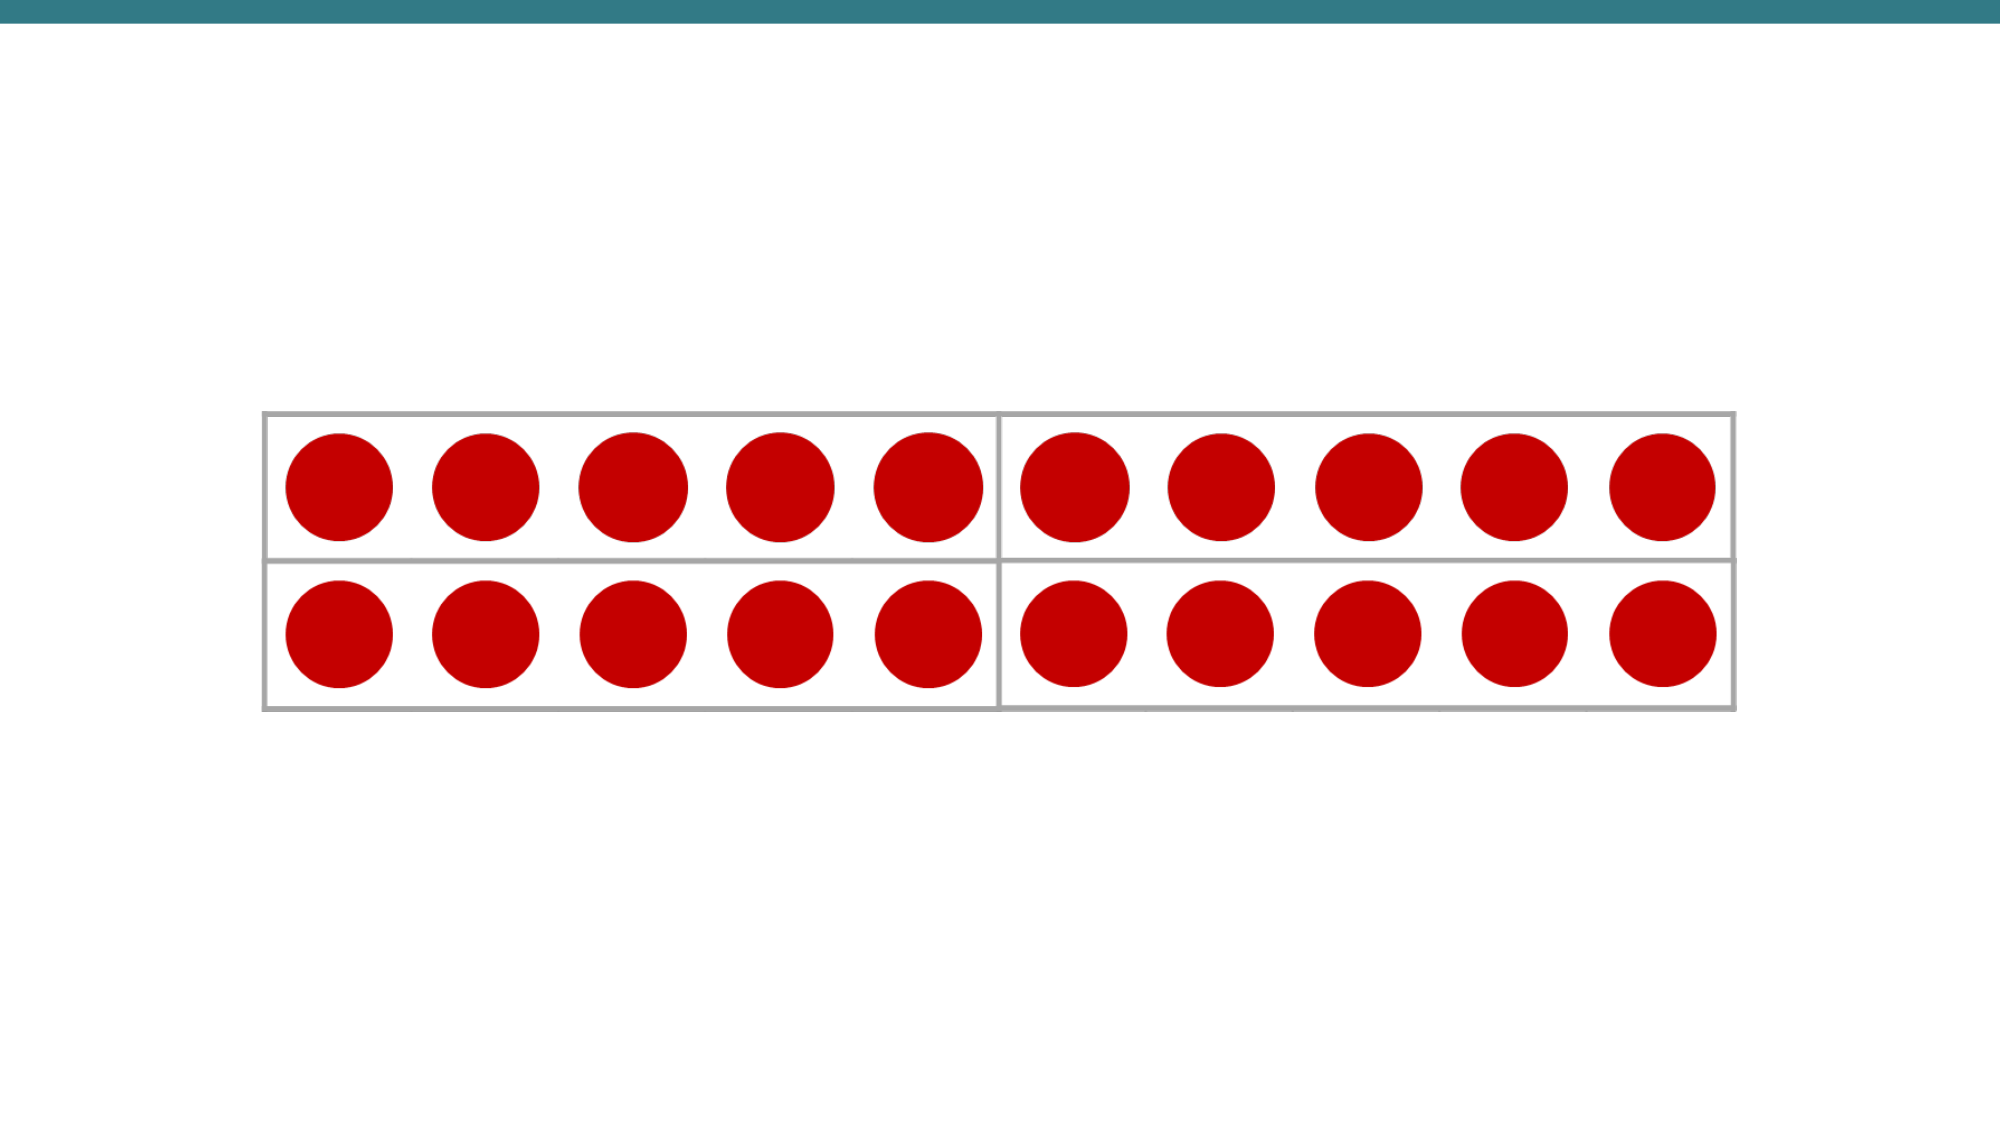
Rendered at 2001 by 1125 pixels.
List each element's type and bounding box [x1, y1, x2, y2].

picture [261, 411, 1739, 714]
